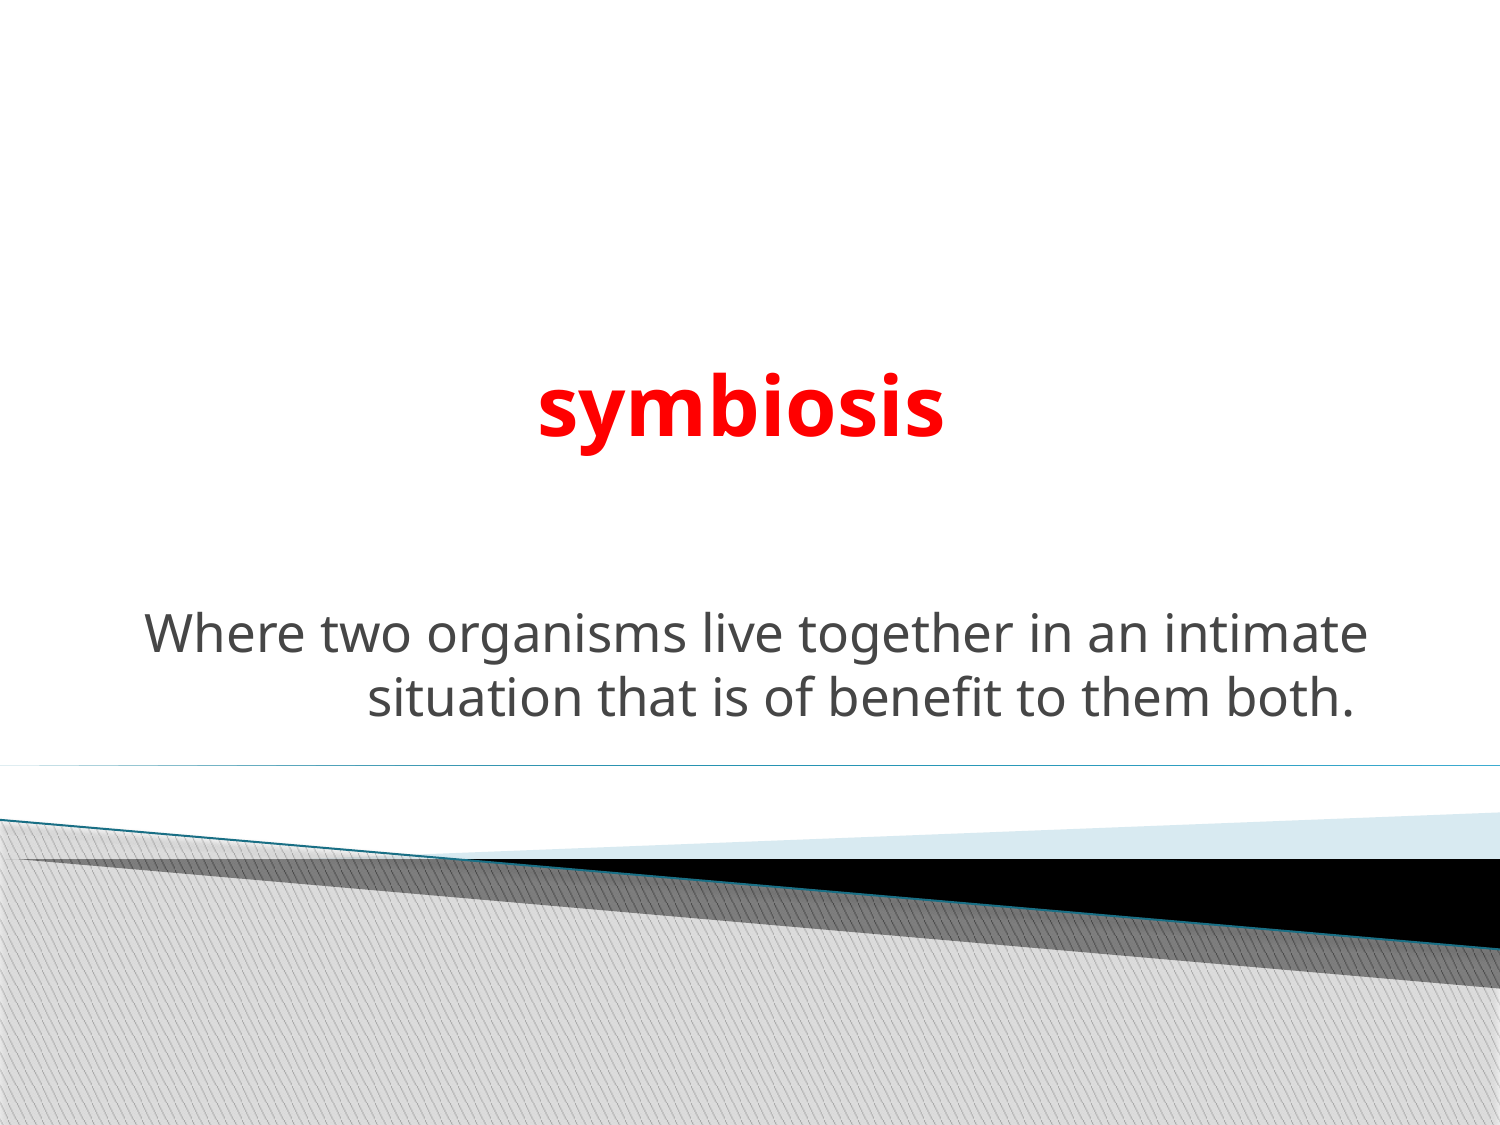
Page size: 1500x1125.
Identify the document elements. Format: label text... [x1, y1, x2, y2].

picture [5, 859, 1500, 989]
title symbiosis [117, 164, 1393, 465]
subtitle Where two organisms live together in an intimate situation that is of benefit to them both. [112, 592, 1388, 790]
